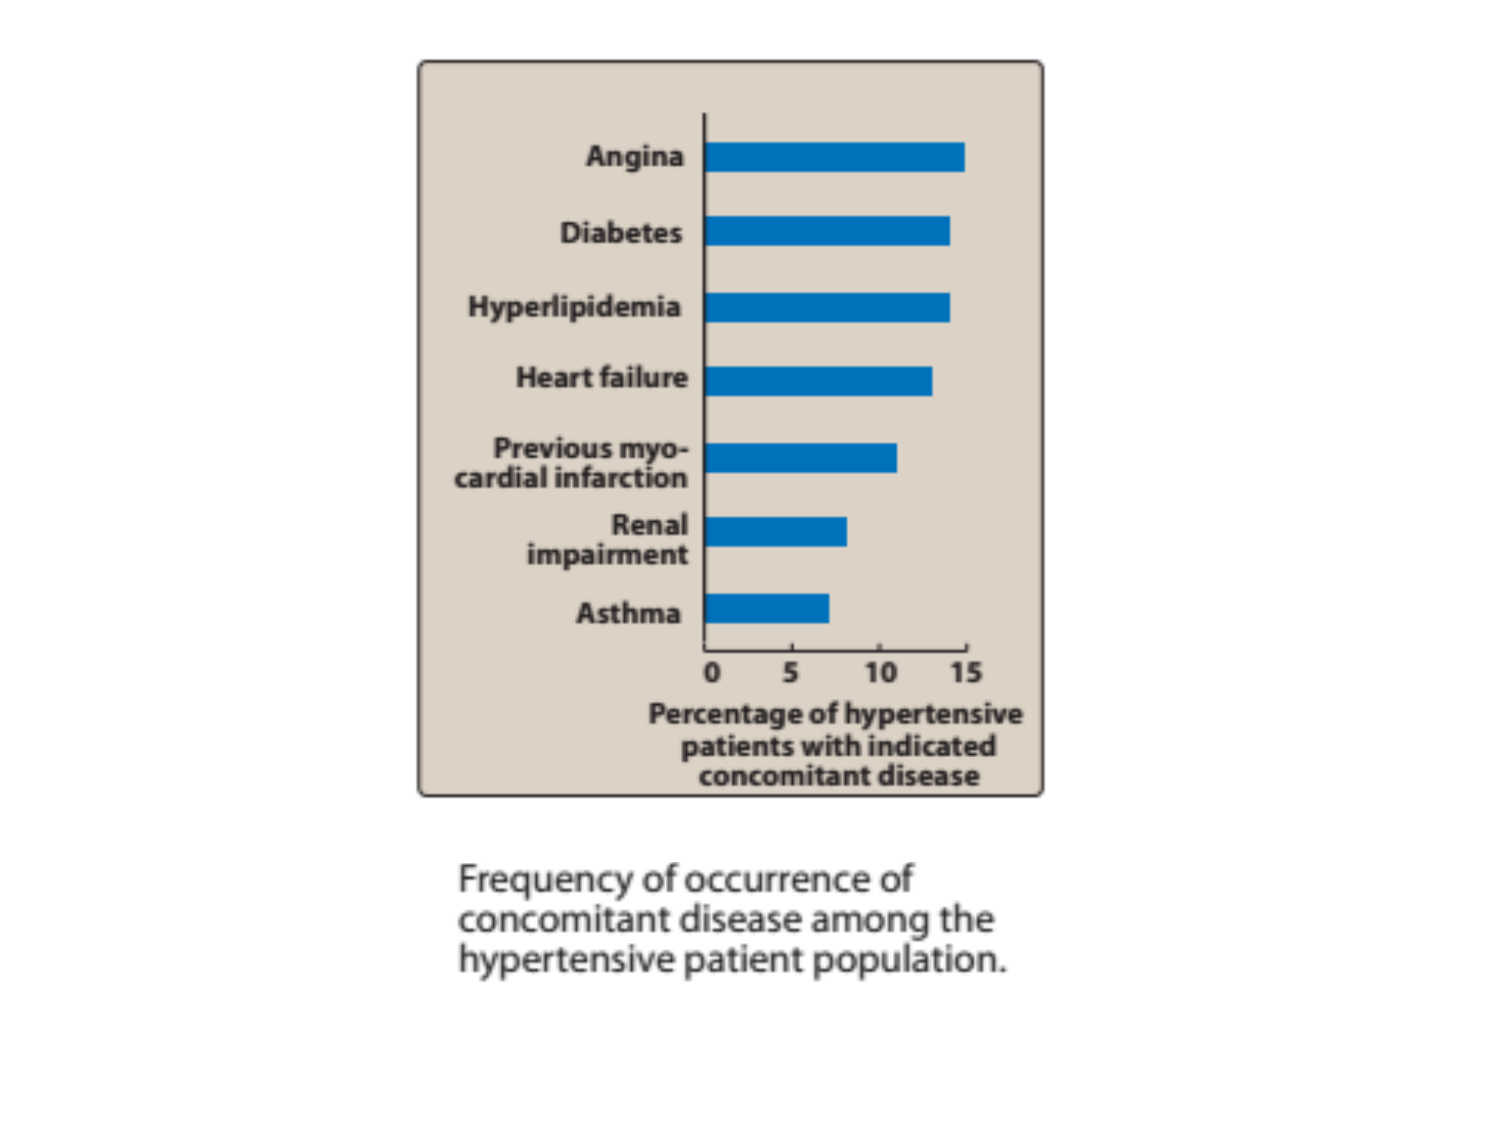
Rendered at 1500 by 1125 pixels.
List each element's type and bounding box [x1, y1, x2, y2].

picture [447, 862, 1024, 1016]
picture [408, 49, 1063, 816]
